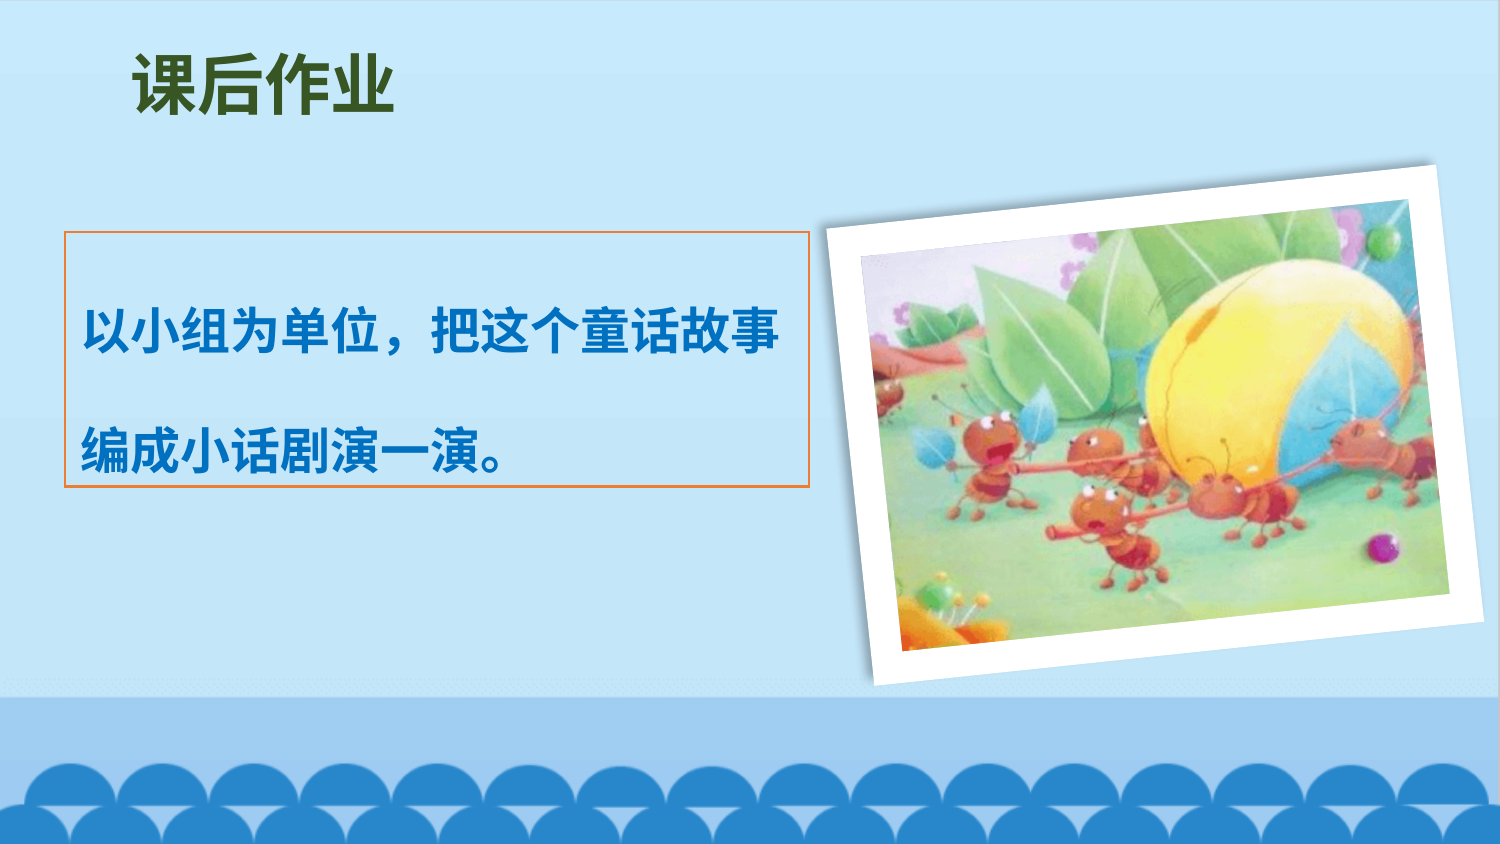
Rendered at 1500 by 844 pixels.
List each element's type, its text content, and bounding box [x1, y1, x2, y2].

text_box 课后作业 [115, 35, 413, 131]
picture [0, 0, 1500, 844]
text_box 以小组为单位，把这个童话故事编成小话剧演一演。 [64, 231, 810, 488]
